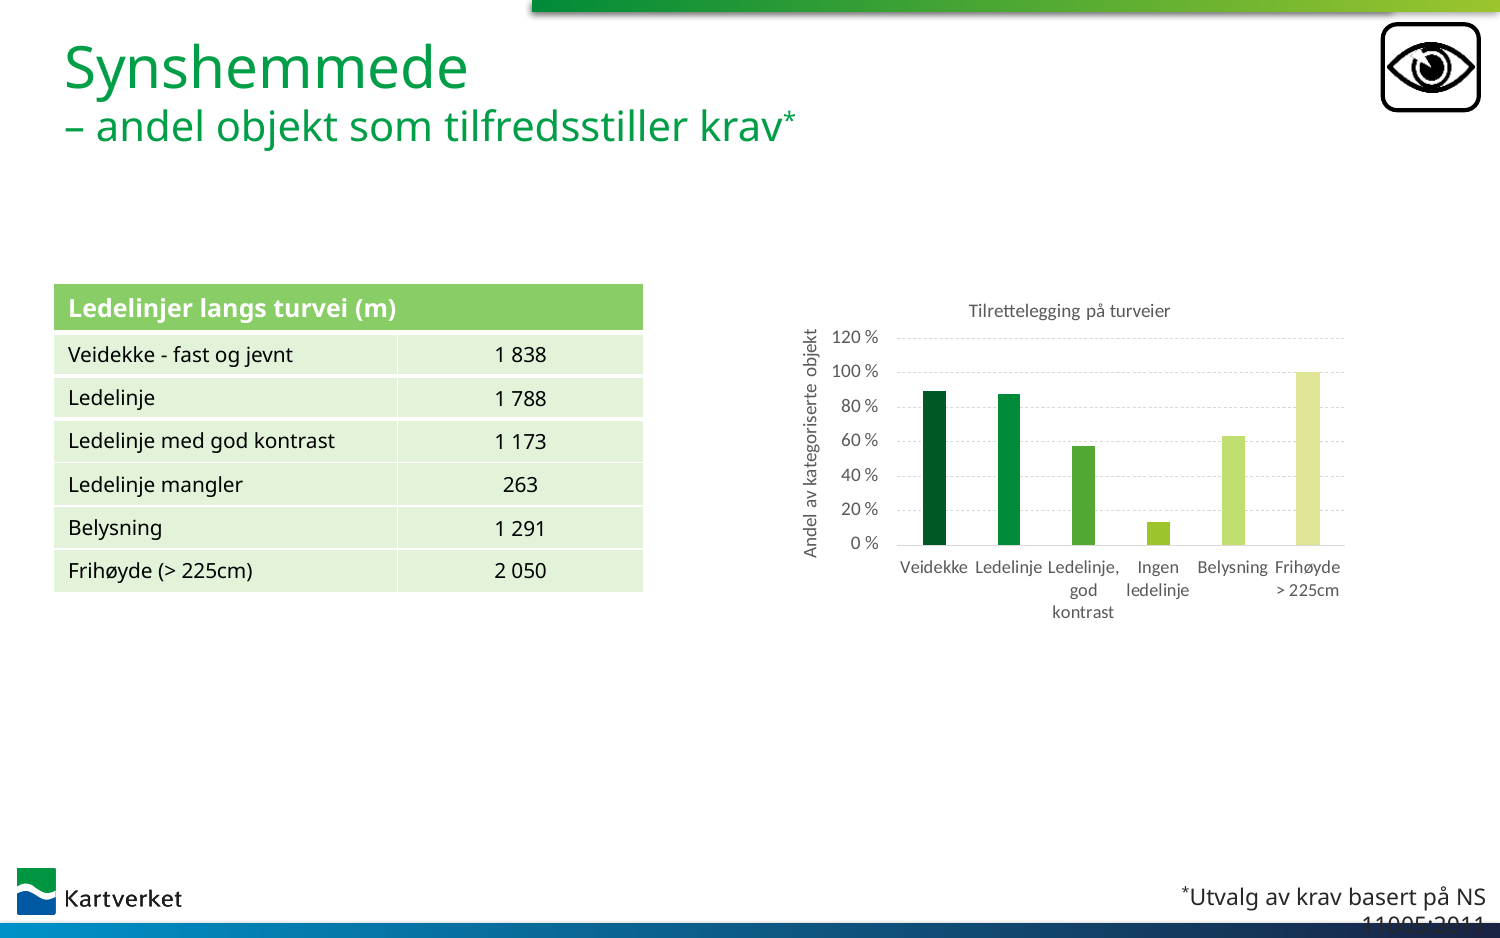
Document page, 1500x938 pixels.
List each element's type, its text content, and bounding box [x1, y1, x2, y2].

table_cell Veidekke - fast og jevnt [54, 335, 397, 374]
table_header Ledelinjer langs turvei (m) [54, 284, 643, 330]
table_cell 1 173 [398, 421, 643, 462]
table_cell 263 [398, 463, 643, 505]
table_cell Belysning [54, 507, 397, 548]
table_cell 1 838 [398, 335, 643, 374]
table_cell 1 291 [398, 507, 643, 548]
text_box Synshemmede – andel objekt som tilfredsstiller krav* [49, 24, 1431, 158]
table_cell Ledelinje med god kontrast [54, 421, 397, 462]
table_cell 2 050 [398, 550, 643, 592]
picture [791, 291, 1348, 630]
table_cell 1 788 [398, 378, 643, 417]
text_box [1382, 24, 1480, 111]
table_cell Frihøyde (> 225cm) [54, 550, 397, 592]
table_cell Ledelinje mangler [54, 463, 397, 505]
text_box *Utvalg av krav basert på NS 11005:2011 [1068, 873, 1500, 938]
table_cell Ledelinje [54, 378, 397, 417]
